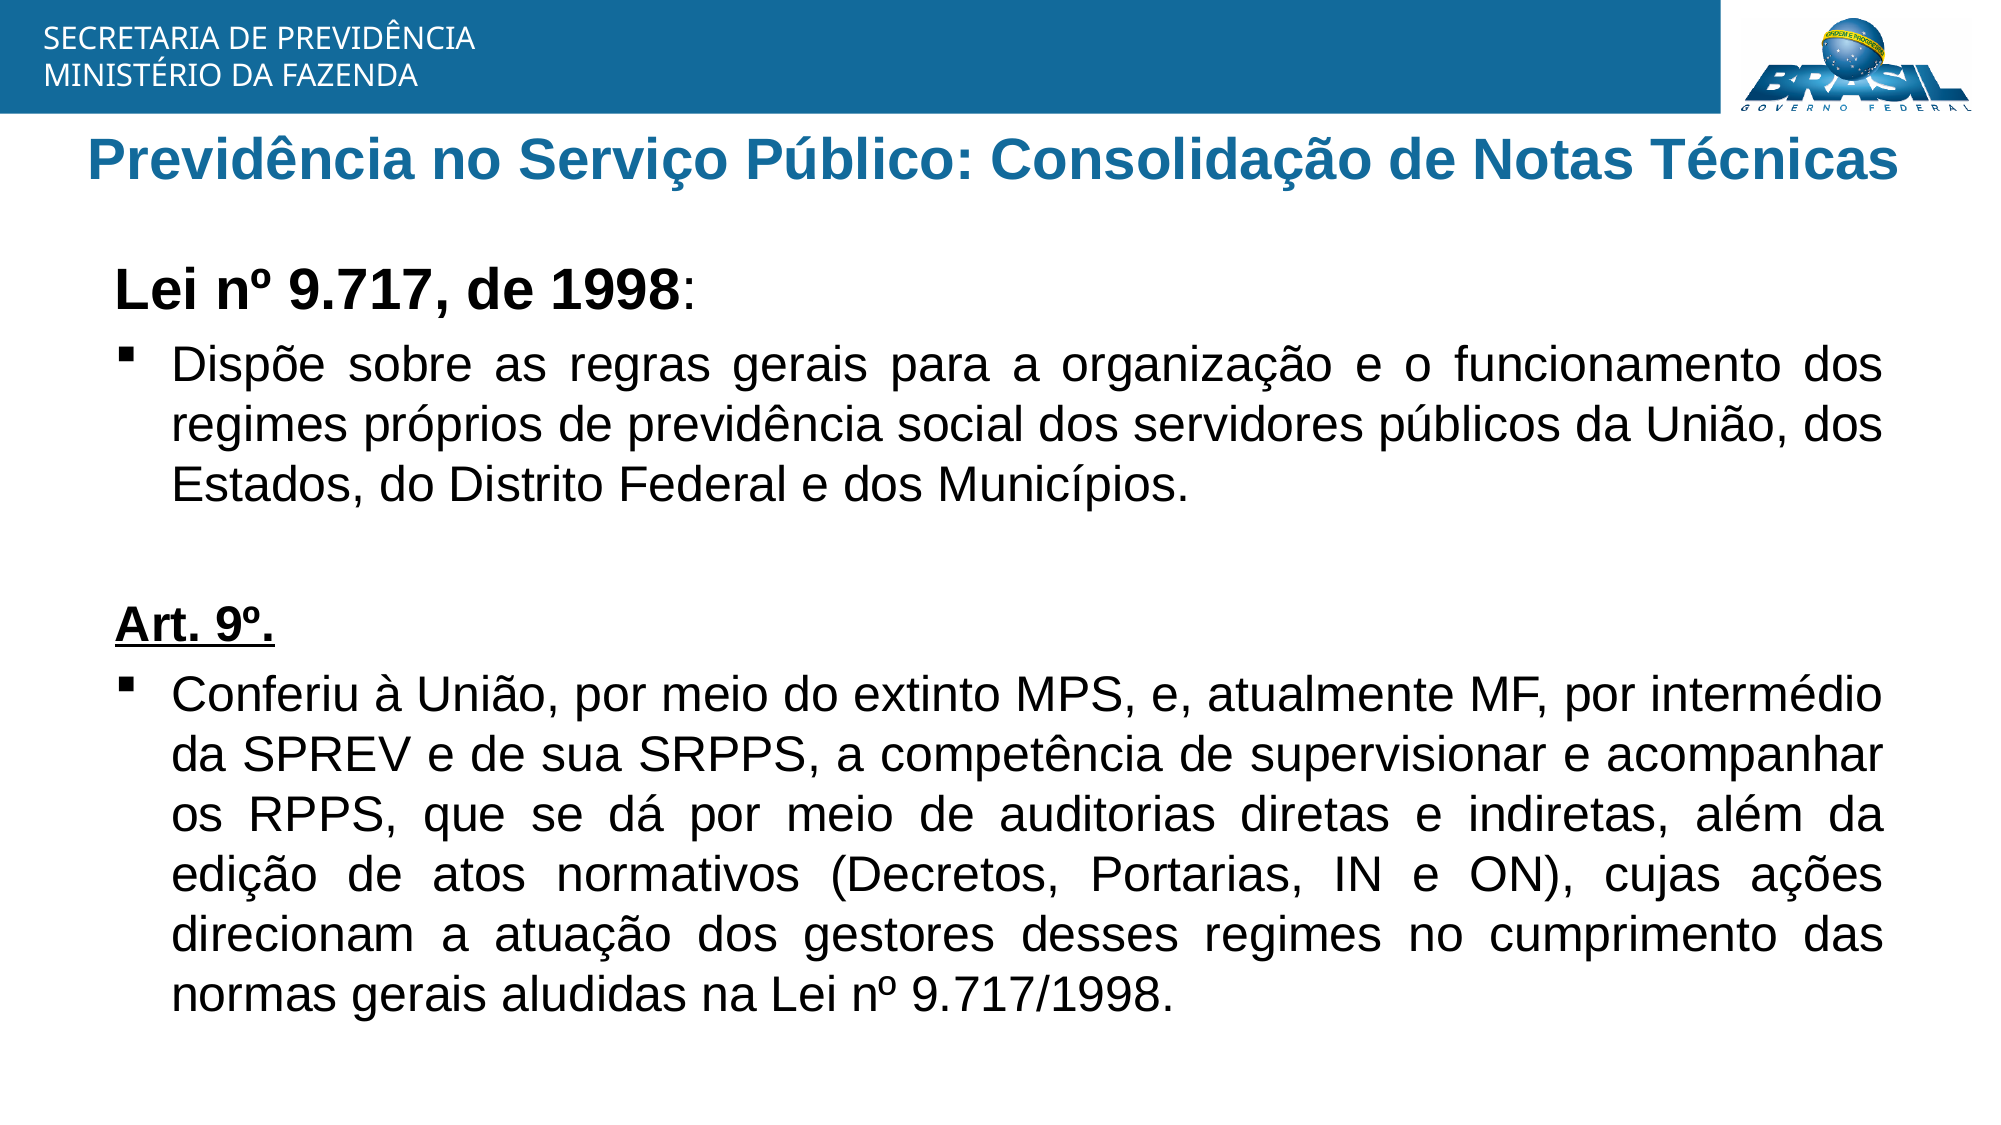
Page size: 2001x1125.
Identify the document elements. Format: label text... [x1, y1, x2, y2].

picture [1741, 18, 1972, 111]
list Lei nº 9.717, de 1998: Dispõe sobre as regras gerais para a organização e o funcionamento dos regimes próprios de previdência social dos servidores públicos da União, dos Estados, do Distrito Federal e dos Municípios. Art. 9º. Conferiu à União, por meio do extinto MPS, e, atualmente MF, por intermédio da SPREV e de sua SRPPS, a competência de supervisionar e acompanhar os RPPS, que se dá por meio de auditorias diretas e indiretas, além da edição de atos normativos (Decretos, Portarias, IN e ON), cujas ações direcionam a atuação dos gestores desses regimes no cumprimento das normas gerais aludidas na Lei nº 9.717/1998. [99, 243, 1901, 1053]
title Previdência no Serviço Público: Consolidação de Notas Técnicas [66, 62, 1924, 251]
